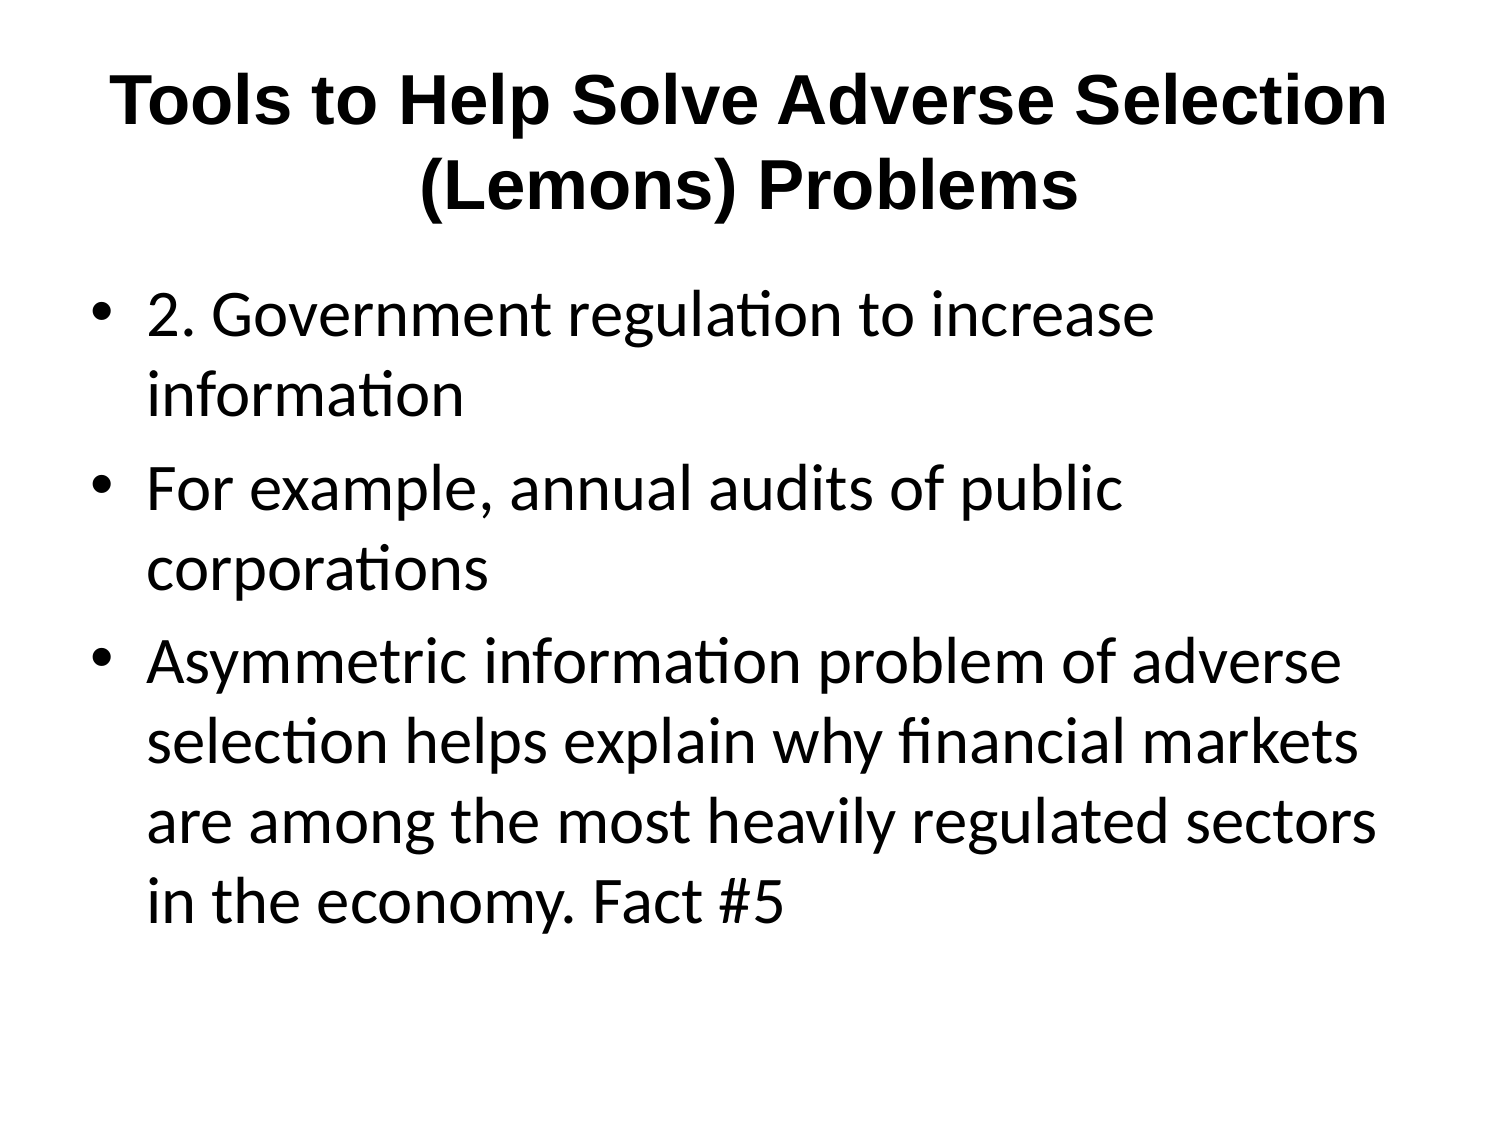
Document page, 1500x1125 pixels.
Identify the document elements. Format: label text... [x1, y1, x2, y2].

list 2. Government regulation to increase information For example, annual audits of public corporations Asymmetric information problem of adverse selection helps explain why financial markets are among the most heavily regulated sectors in the economy. Fact #5 [75, 262, 1425, 1005]
title Tools to Help Solve Adverse Selection (Lemons) Problems [75, 45, 1425, 233]
